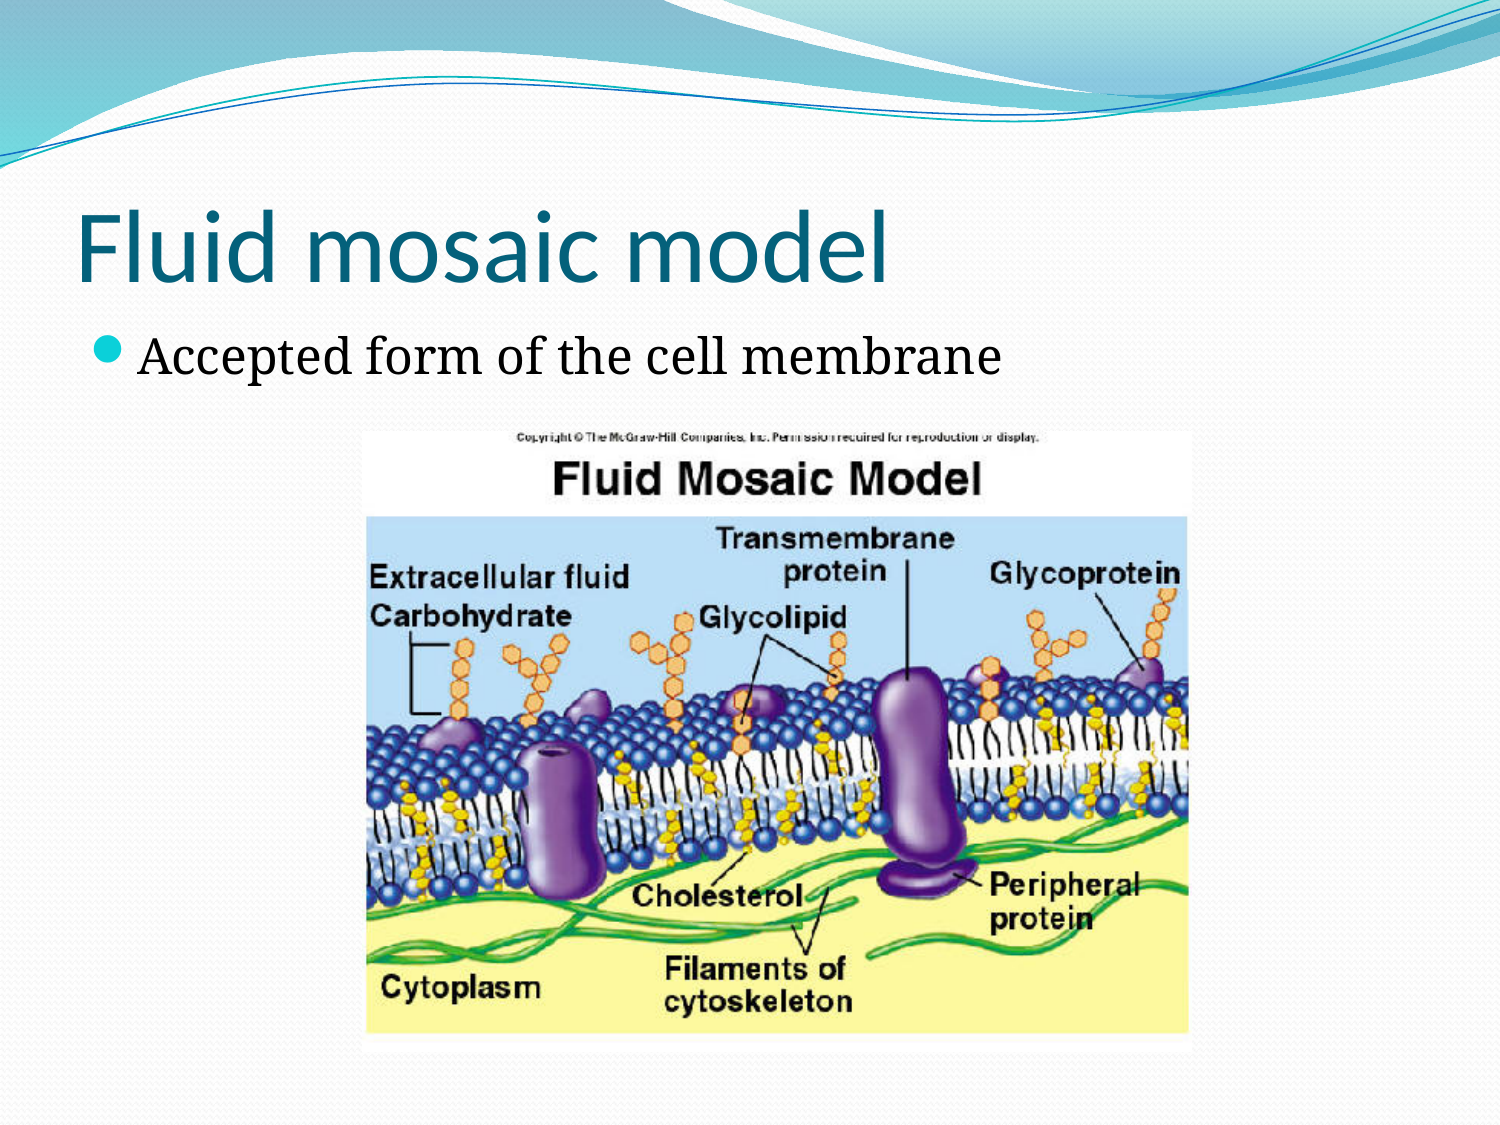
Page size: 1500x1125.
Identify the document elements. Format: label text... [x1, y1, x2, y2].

title Fluid mosaic model [75, 115, 1425, 303]
list Accepted form of the cell membrane [75, 317, 1425, 1038]
picture [362, 430, 1192, 1053]
